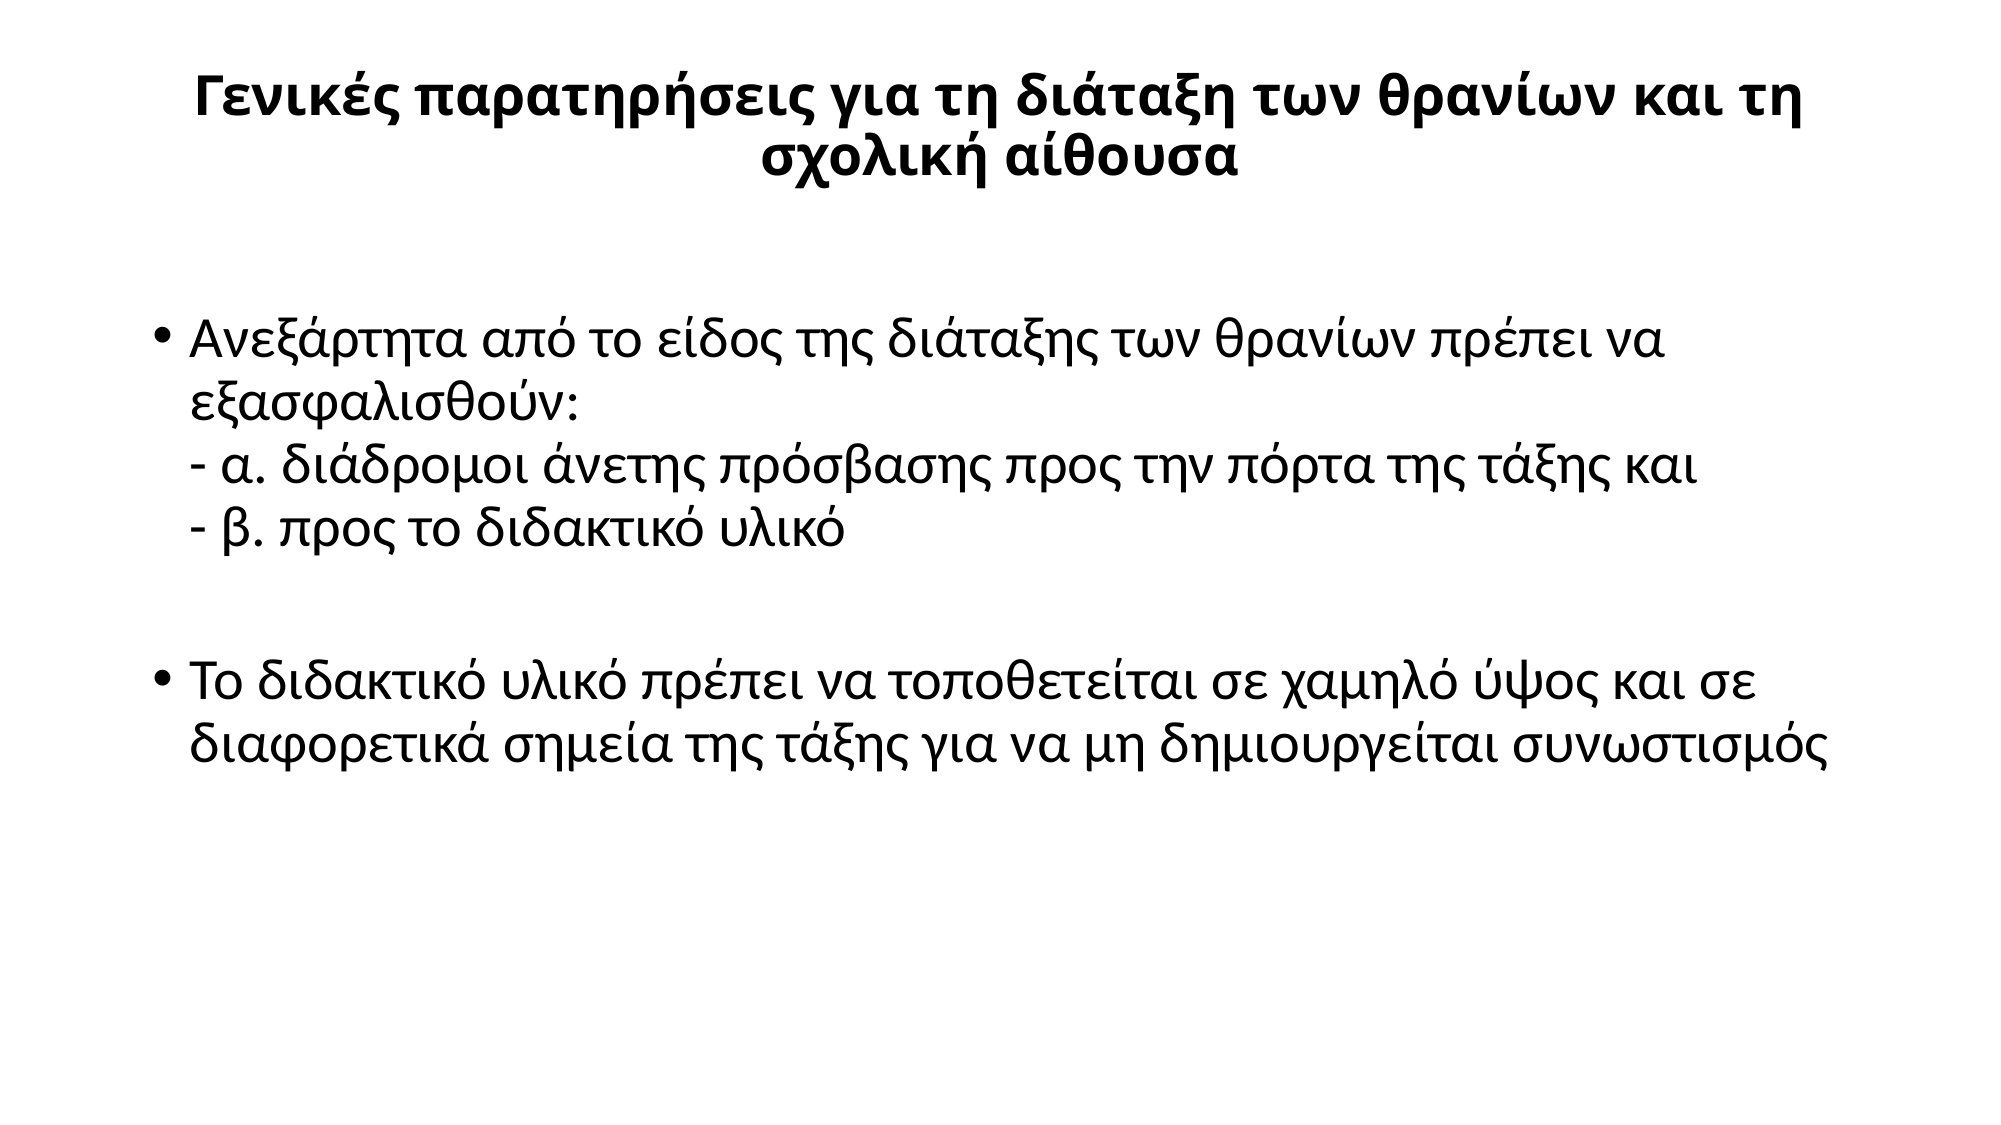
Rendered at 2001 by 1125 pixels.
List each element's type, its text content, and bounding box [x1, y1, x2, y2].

title Γενικές παρατηρήσεις για τη διάταξη των θρανίων και τη σχολική αίθουσα [137, 59, 1863, 278]
list Ανεξάρτητα από το είδος της διάταξης των θρανίων πρέπει να εξασφαλισθούν: - α. διάδρομοι άνετης πρόσβασης προς την πόρτα της τάξης και - β. προς το διδακτικό υλικό Το διδακτικό υλικό πρέπει να τοποθετείται σε χαμηλό ύψος και σε διαφορετικά σημεία της τάξης για να μη δημιουργείται συνωστισμός [137, 299, 1863, 1014]
